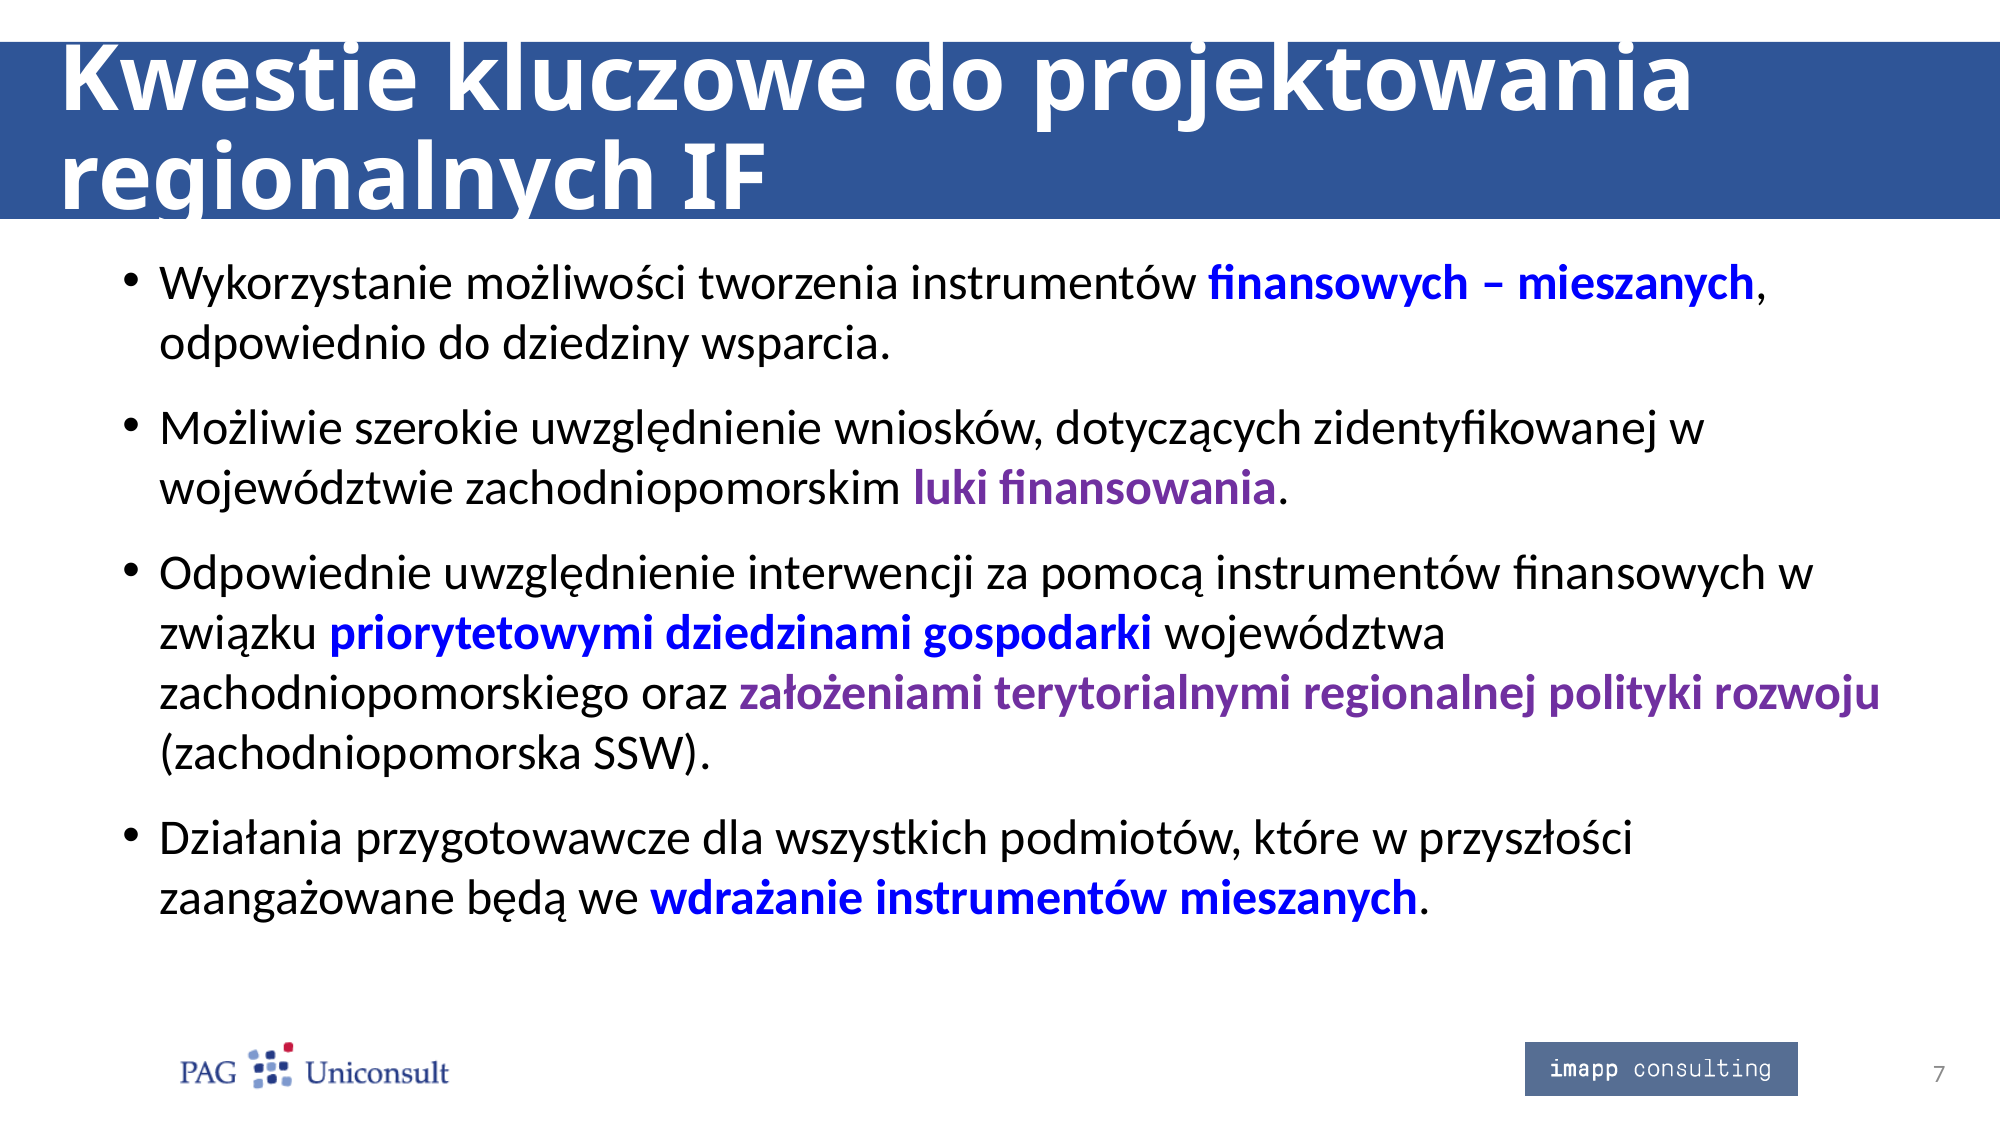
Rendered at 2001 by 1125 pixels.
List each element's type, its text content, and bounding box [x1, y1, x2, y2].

picture [165, 1040, 475, 1113]
list Wykorzystanie możliwości tworzenia instrumentów finansowych – mieszanych, odpowiednio do dziedziny wsparcia. Możliwie szerokie uwzględnienie wniosków, dotyczących zidentyfikowanej w województwie zachodniopomorskim luki finansowania. Odpowiednie uwzględnienie interwencji za pomocą instrumentów finansowych w związku priorytetowymi dziedzinami gospodarki województwa zachodniopomorskiego oraz założeniami terytorialnymi regionalnej polityki rozwoju (zachodniopomorska SSW). Działania przygotowawcze dla wszystkich podmiotów, które w przyszłości zaangażowane będą we wdrażanie instrumentów mieszanych. [107, 241, 1898, 1009]
slide_number 7 [1862, 1042, 1961, 1103]
title Kwestie kluczowe do projektowania regionalnych IF [0, 41, 2000, 219]
